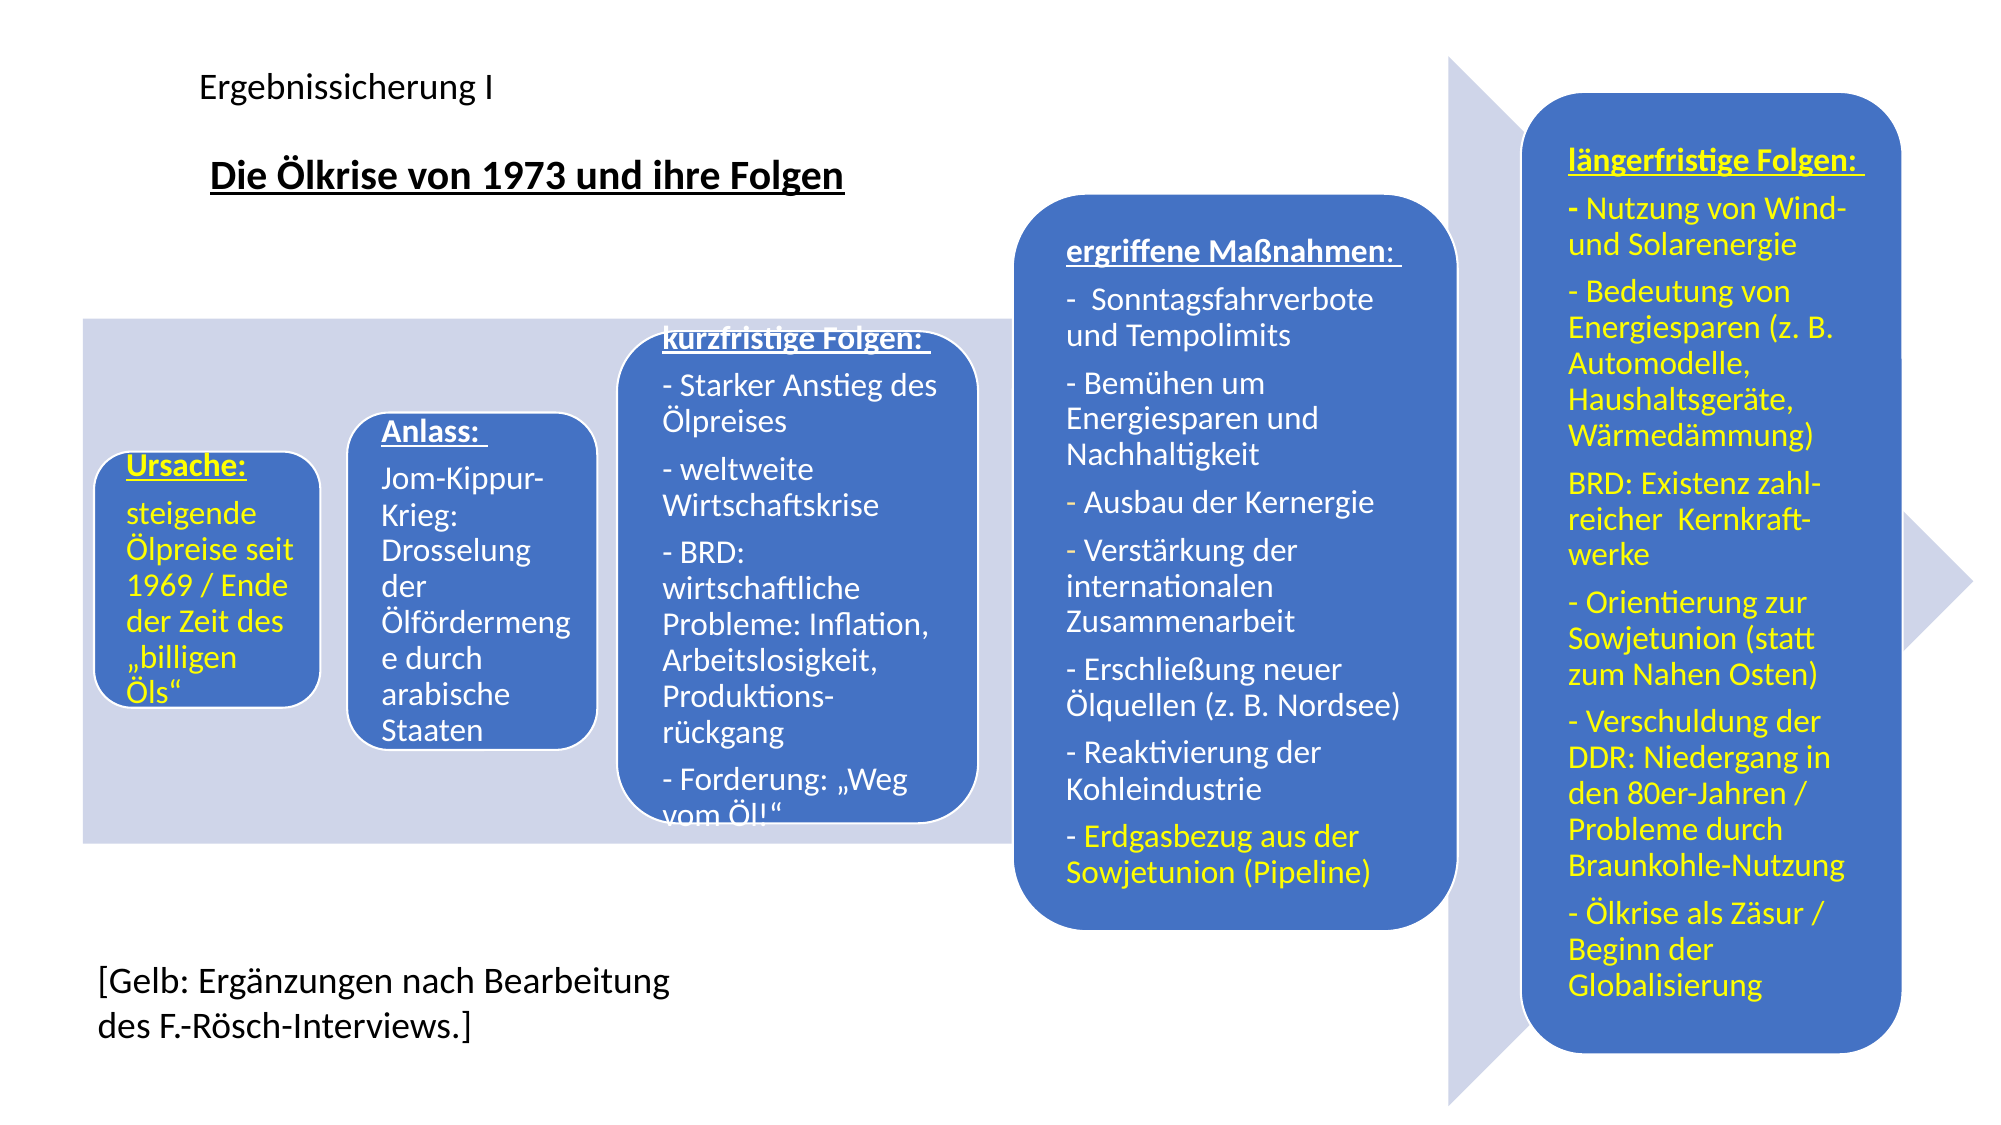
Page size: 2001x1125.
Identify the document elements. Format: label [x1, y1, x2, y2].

text_box [82, 56, 1974, 1107]
